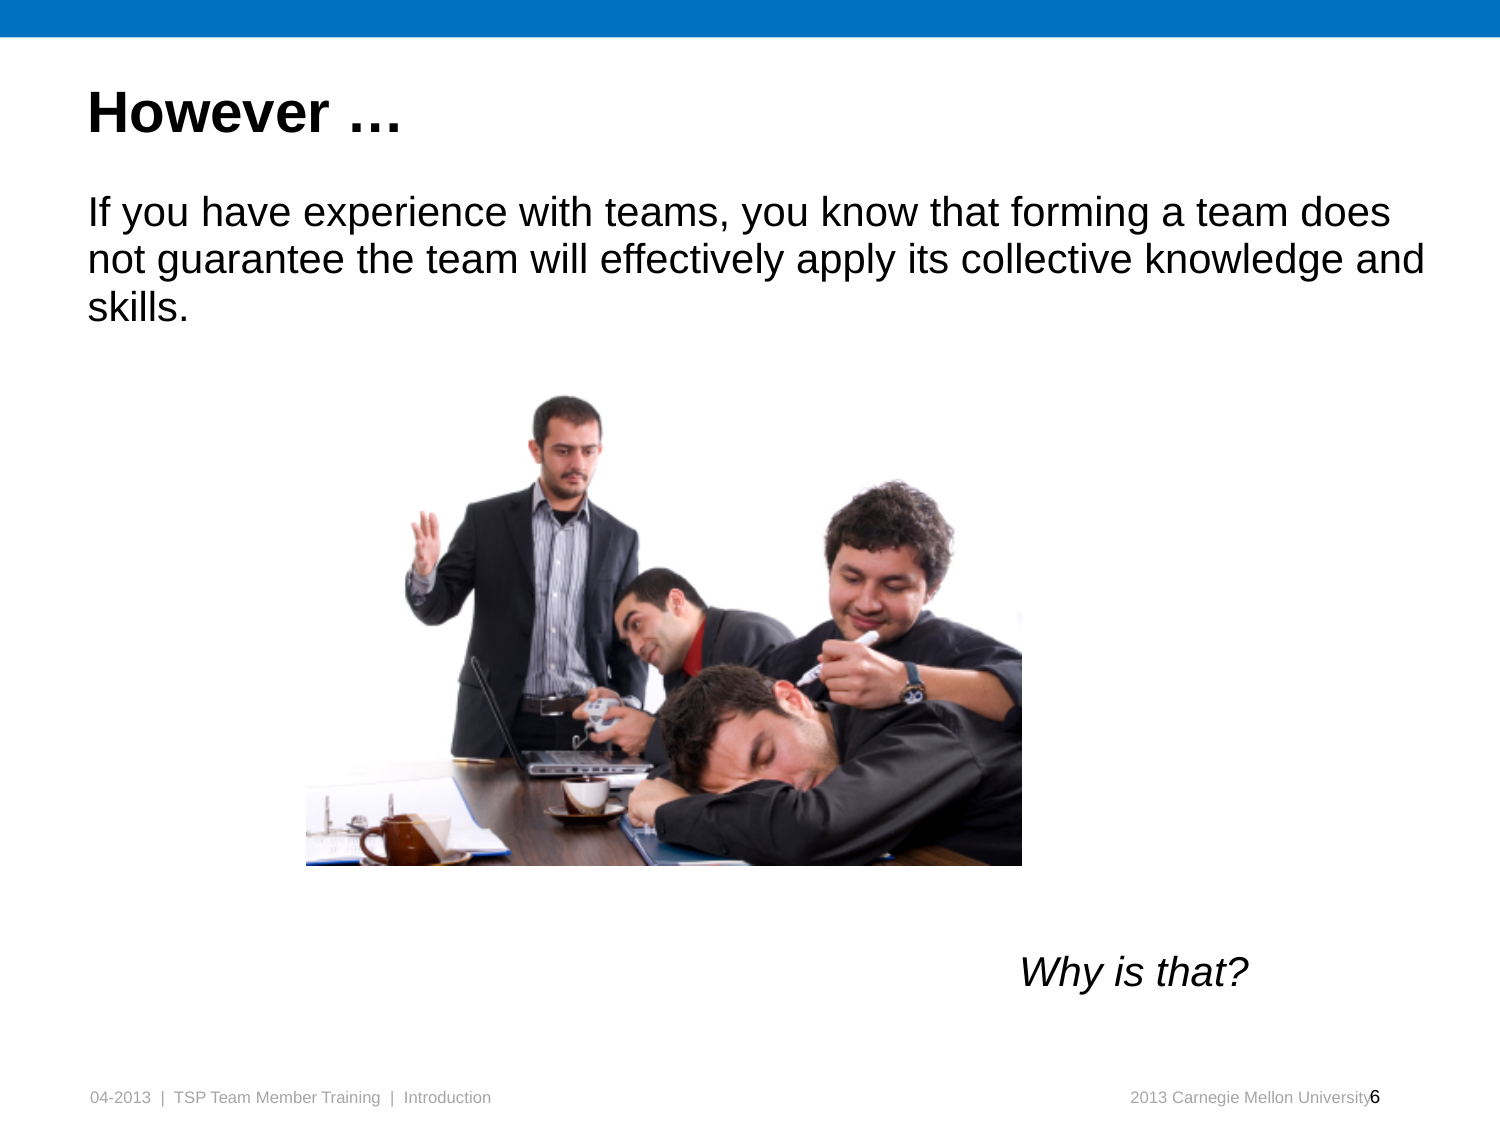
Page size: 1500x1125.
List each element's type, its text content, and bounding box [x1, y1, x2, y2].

picture [306, 387, 1022, 866]
list If you have experience with teams, you know that forming a team does not guarantee the team will effectively apply its collective knowledge and skills. [87, 187, 1440, 1001]
text_box Why is that? [1004, 937, 1264, 1003]
title However … [87, 87, 1439, 187]
